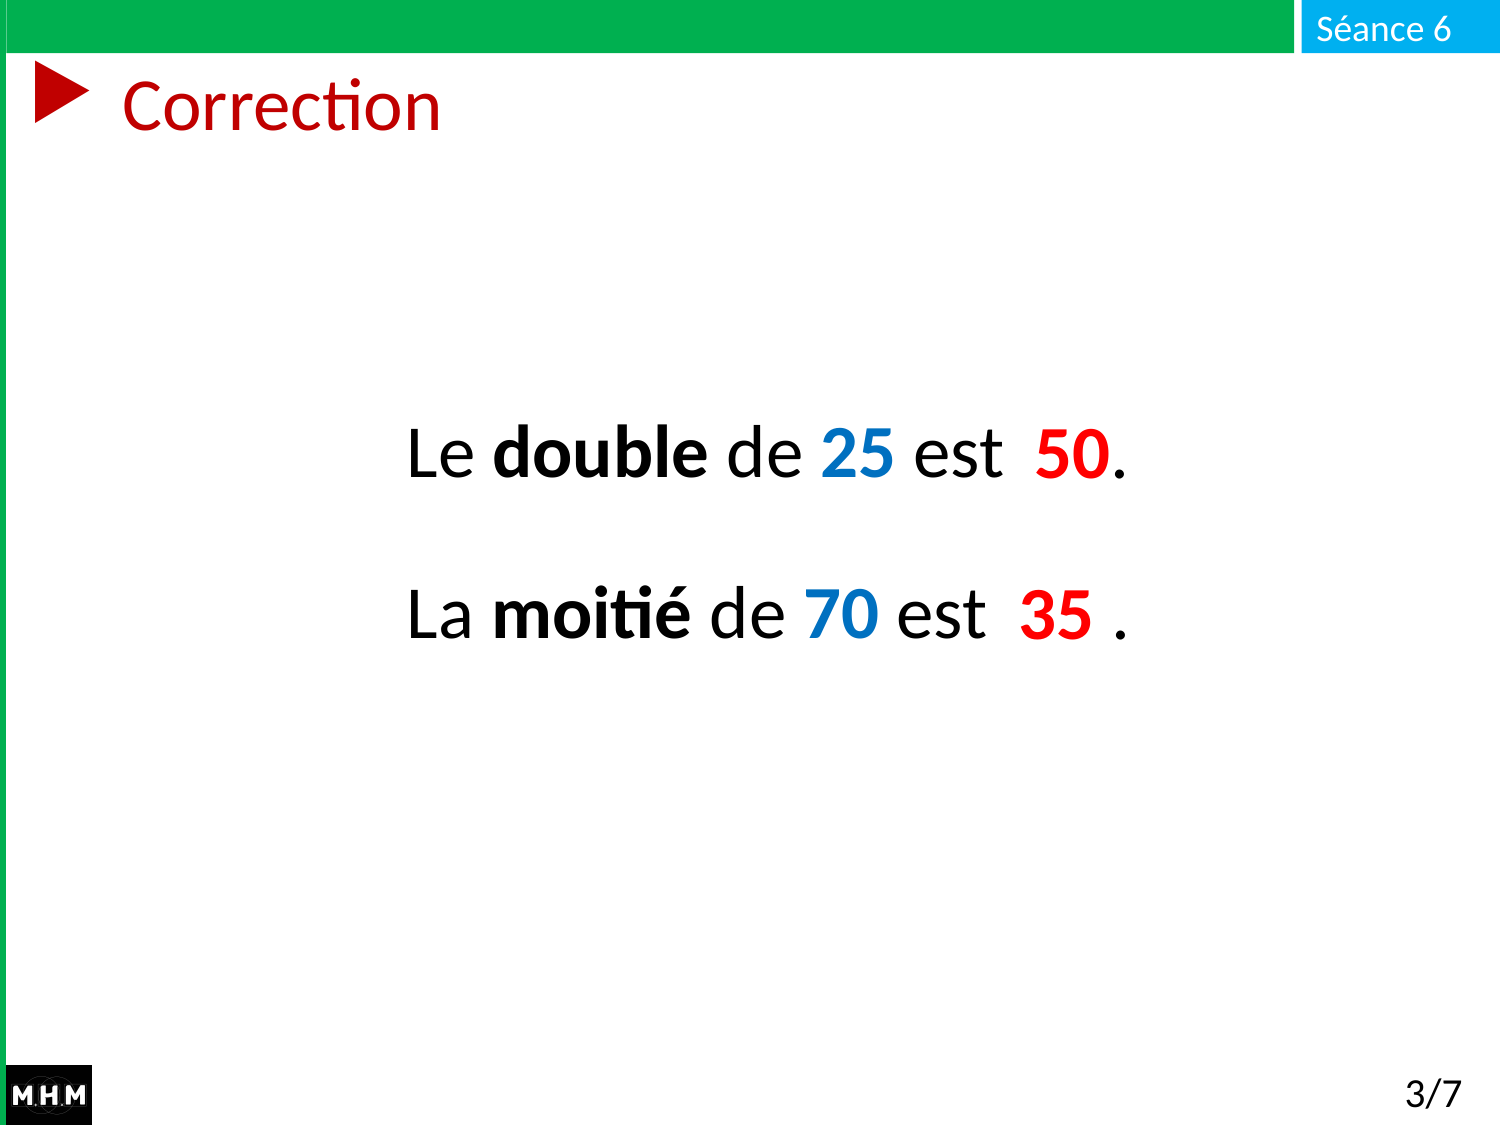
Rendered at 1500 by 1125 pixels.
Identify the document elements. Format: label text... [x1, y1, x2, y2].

picture [6, 1065, 92, 1125]
text_box 3/7 [1389, 1064, 1500, 1125]
text_box 50. [1010, 401, 1154, 508]
title Correction [13, 58, 1397, 154]
text_box Le double de 25 est … La moitié de 70 est … [391, 387, 1128, 680]
text_box 35 . [1002, 562, 1146, 668]
